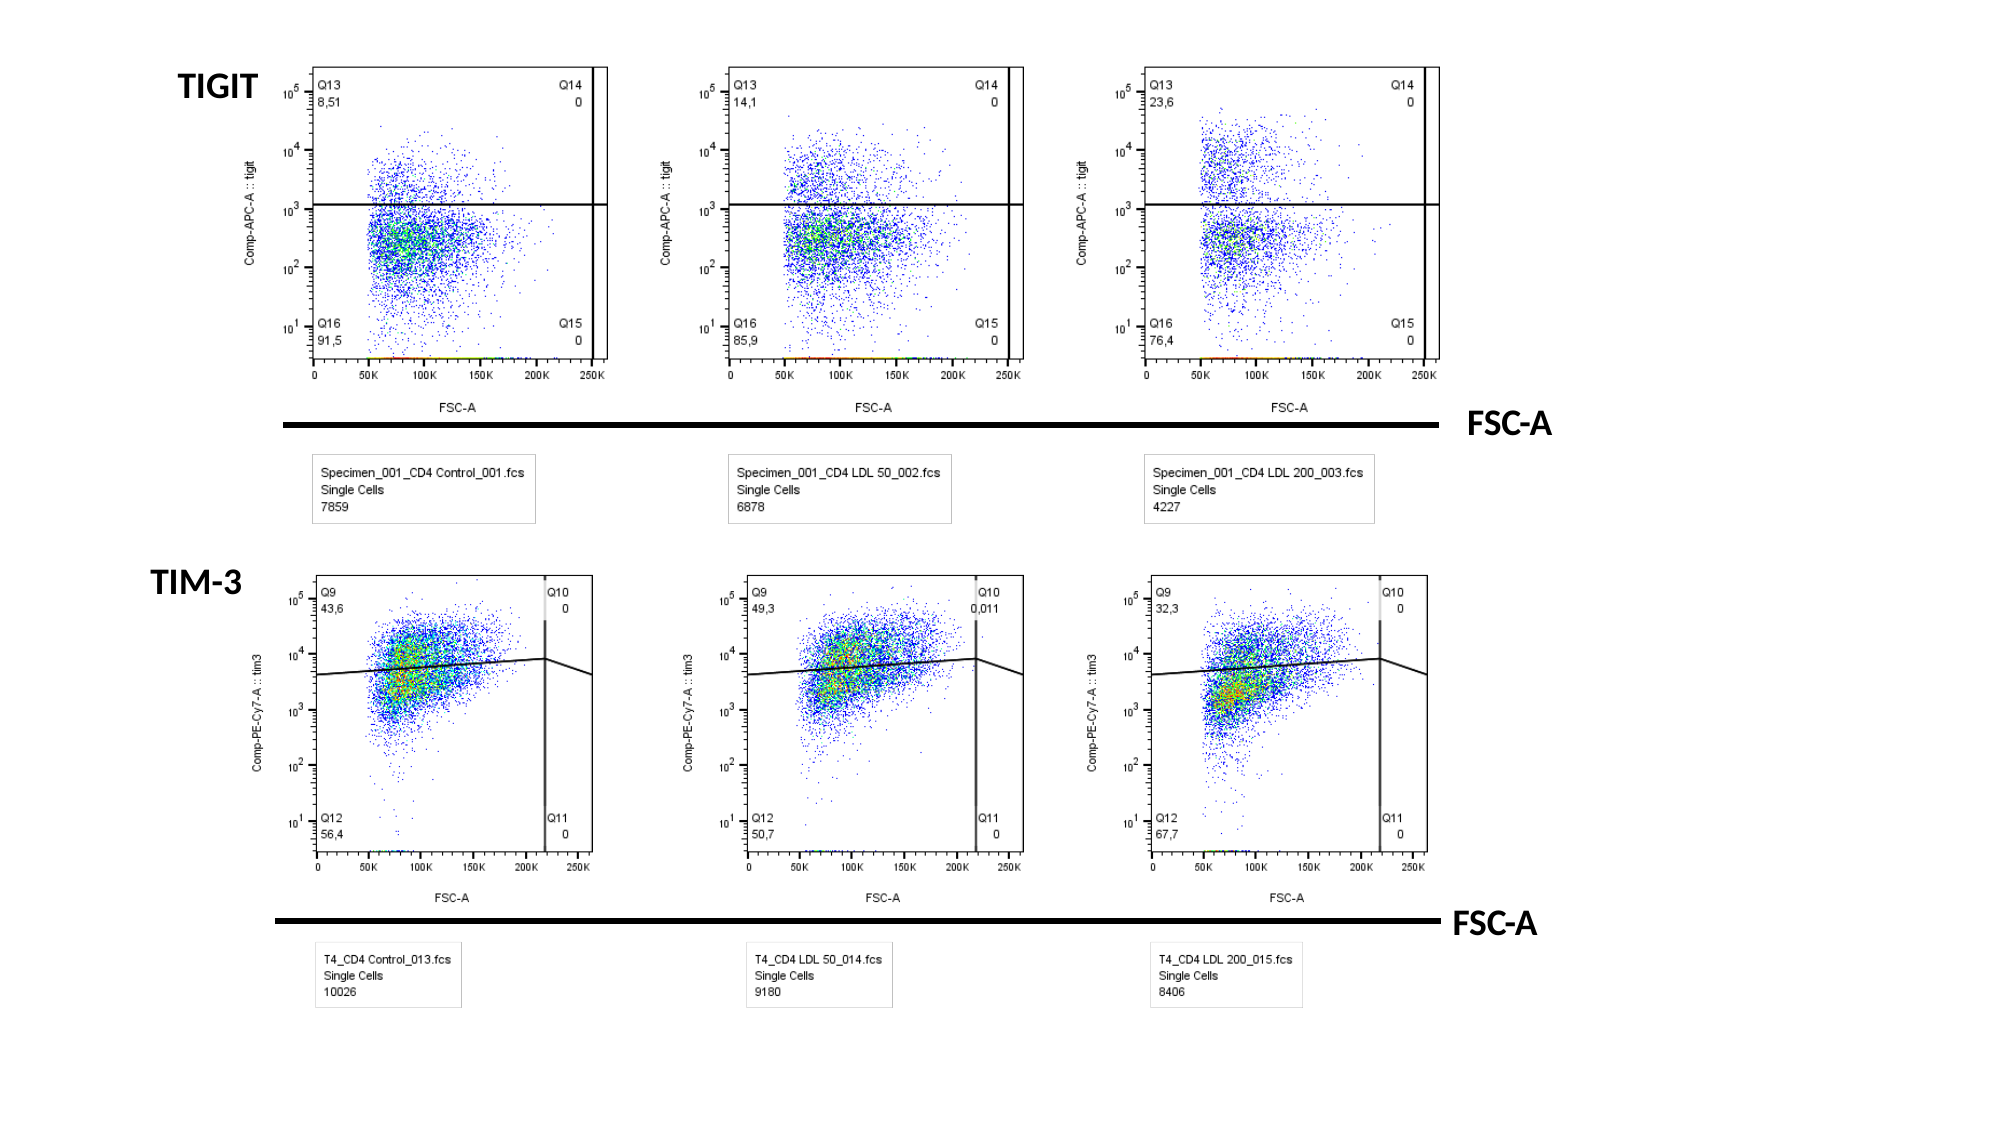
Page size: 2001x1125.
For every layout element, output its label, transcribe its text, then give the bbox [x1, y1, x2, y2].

text_box FSC-A [1437, 890, 1553, 951]
text_box TIM-3 [135, 549, 258, 610]
picture [678, 922, 1024, 1009]
picture [248, 562, 594, 1009]
picture [1083, 562, 1428, 921]
picture [1083, 922, 1428, 1009]
picture [678, 562, 1024, 921]
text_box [153, 53, 1580, 525]
